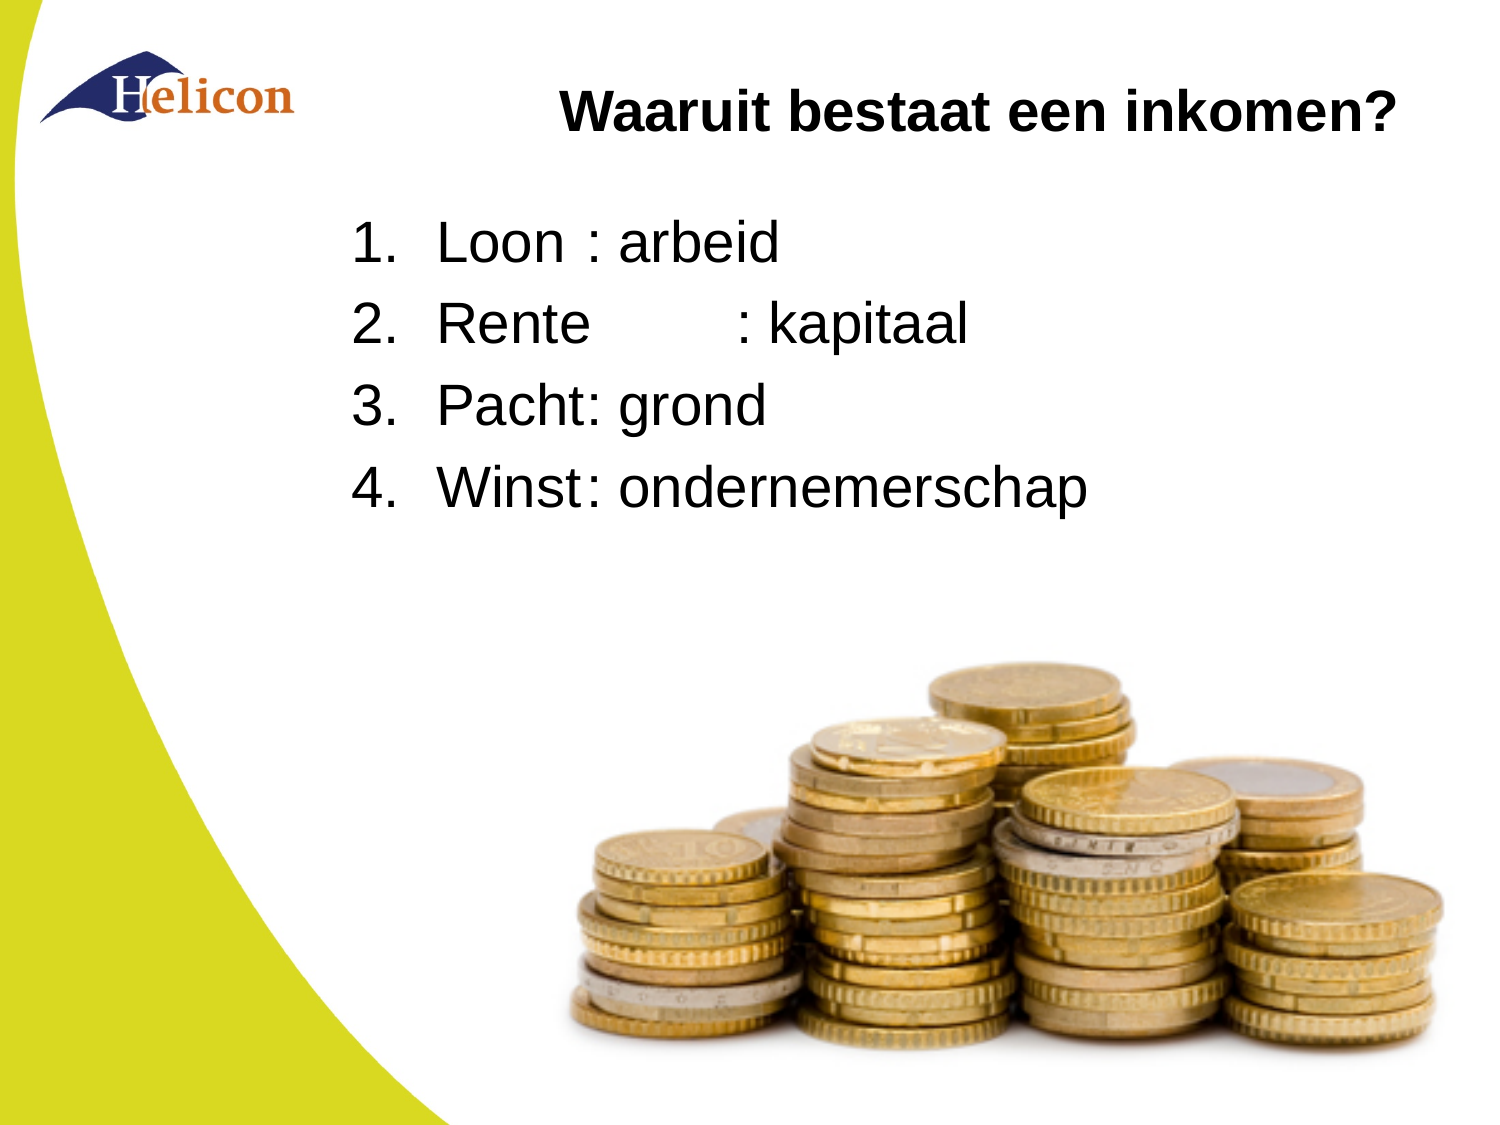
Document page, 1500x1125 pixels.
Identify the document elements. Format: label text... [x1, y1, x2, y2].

picture [0, 0, 1500, 1125]
title Waaruit bestaat een inkomen? [324, 54, 1415, 161]
list Loon : arbeid Rente : kapitaal Pacht : grond Winst : ondernemerschap [336, 196, 1425, 1005]
